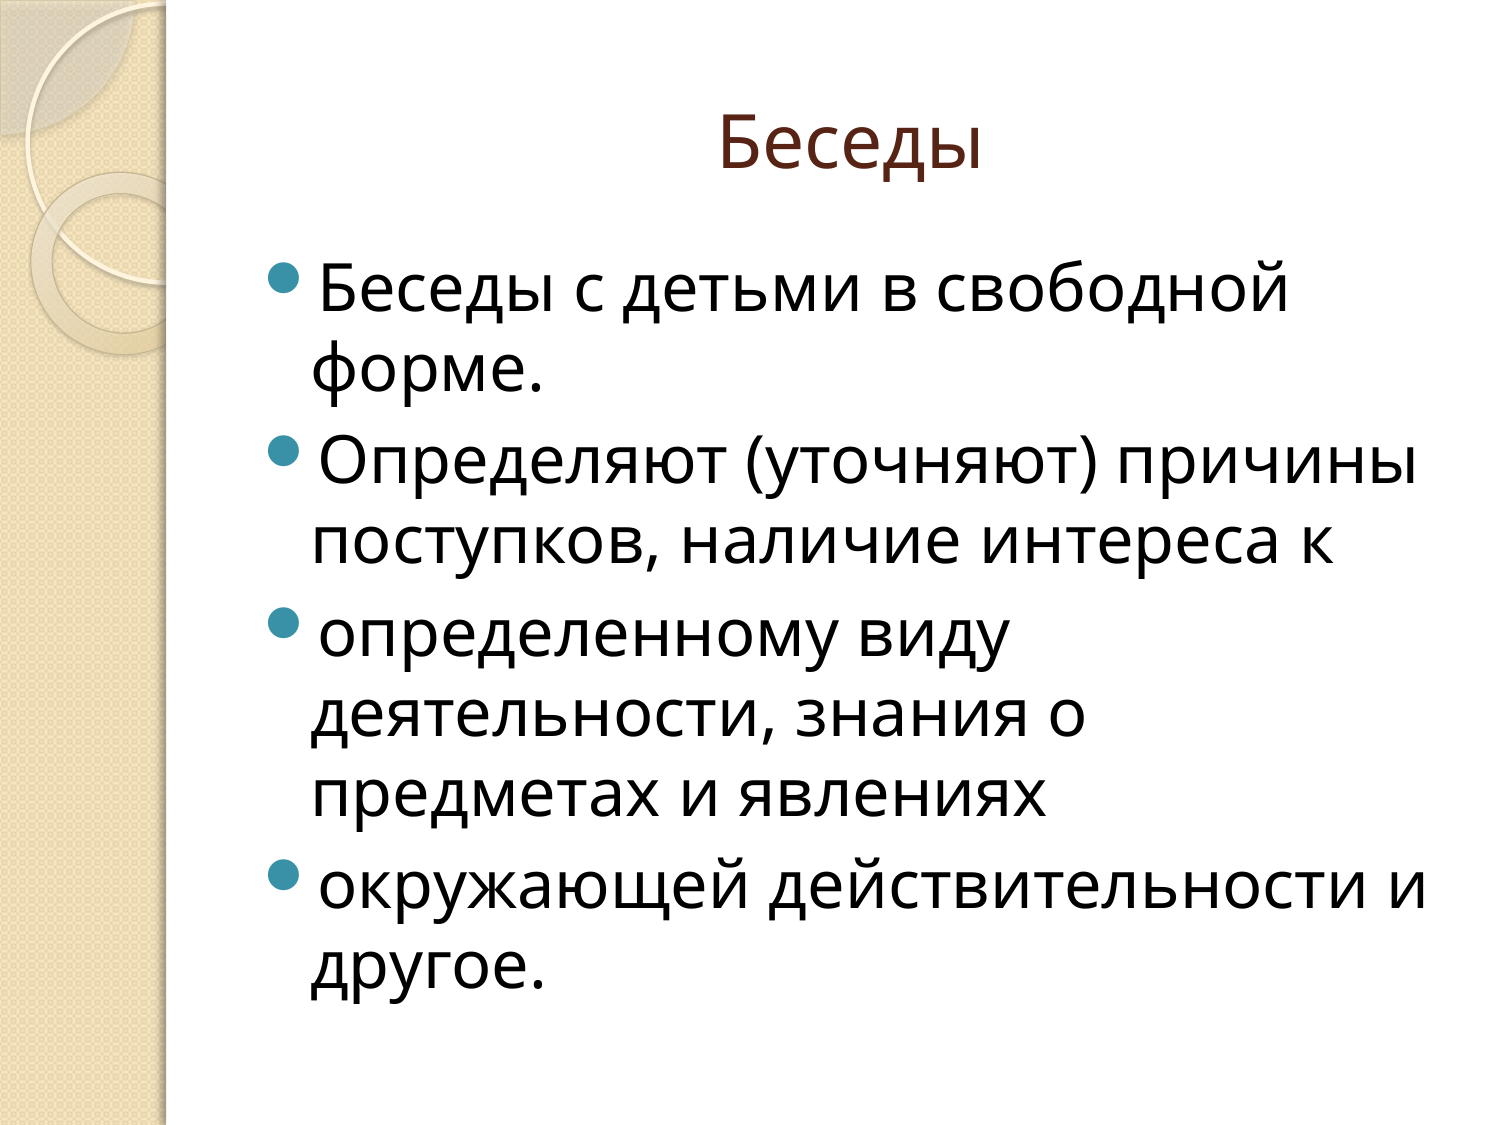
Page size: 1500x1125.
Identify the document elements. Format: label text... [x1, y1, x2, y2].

title Беседы [235, 45, 1466, 233]
list Беседы с детьми в свободной форме. Определяют (уточняют) причины поступков, наличие интереса к определенному виду деятельности, знания о предметах и явлениях окружающей действительности и другое. [235, 237, 1466, 1025]
